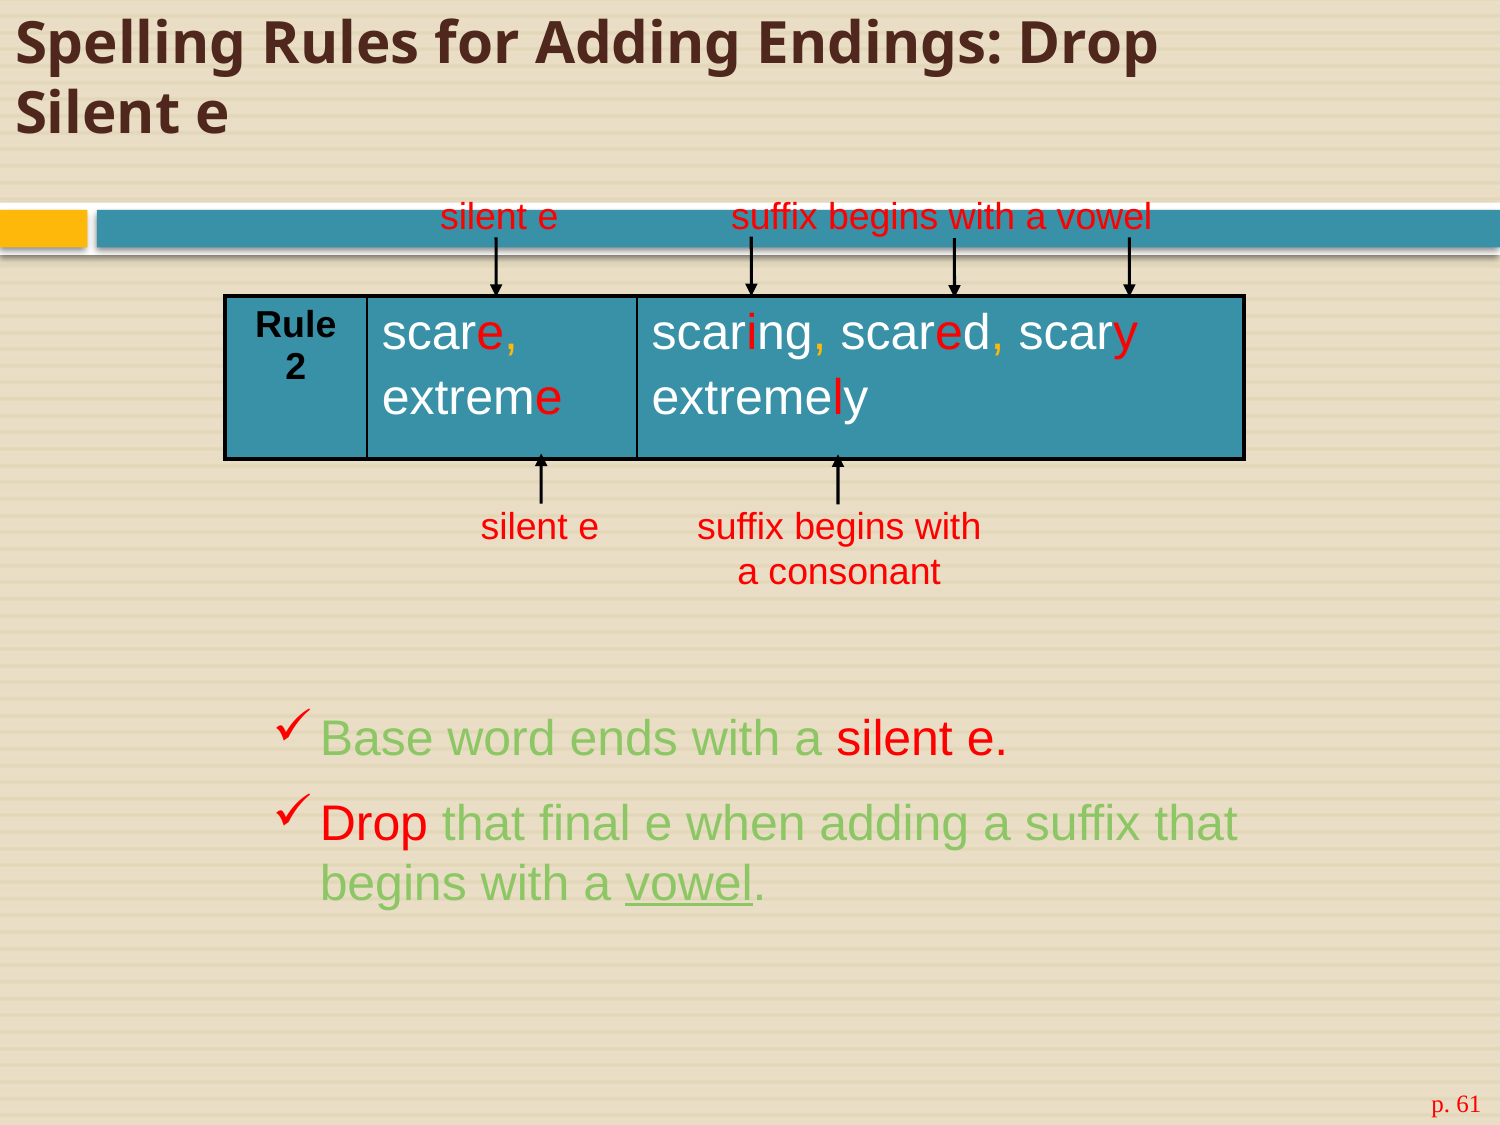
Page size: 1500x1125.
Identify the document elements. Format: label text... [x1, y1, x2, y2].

table_header Rule 2 [227, 298, 366, 457]
text_box [745, 236, 758, 297]
title Spelling Rules for Adding Endings: Drop Silent e [0, 6, 1284, 143]
text_box silent e [410, 184, 589, 245]
text_box Base word ends with a silent e. Drop that final e when adding a suffix that begins with a vowel. [257, 698, 1284, 918]
text_box p. 61 [1416, 1079, 1500, 1125]
table_header scare, extreme [368, 298, 636, 457]
text_box silent e [450, 495, 630, 555]
text_box suffix begins with a vowel [627, 184, 1257, 245]
text_box [1123, 237, 1136, 297]
table_header scaring, scared, scary extremely [638, 298, 1242, 457]
text_box [489, 237, 503, 297]
text_box [948, 238, 961, 298]
text_box [831, 454, 845, 505]
text_box [534, 453, 548, 504]
text_box suffix begins with a consonant [671, 494, 1007, 599]
